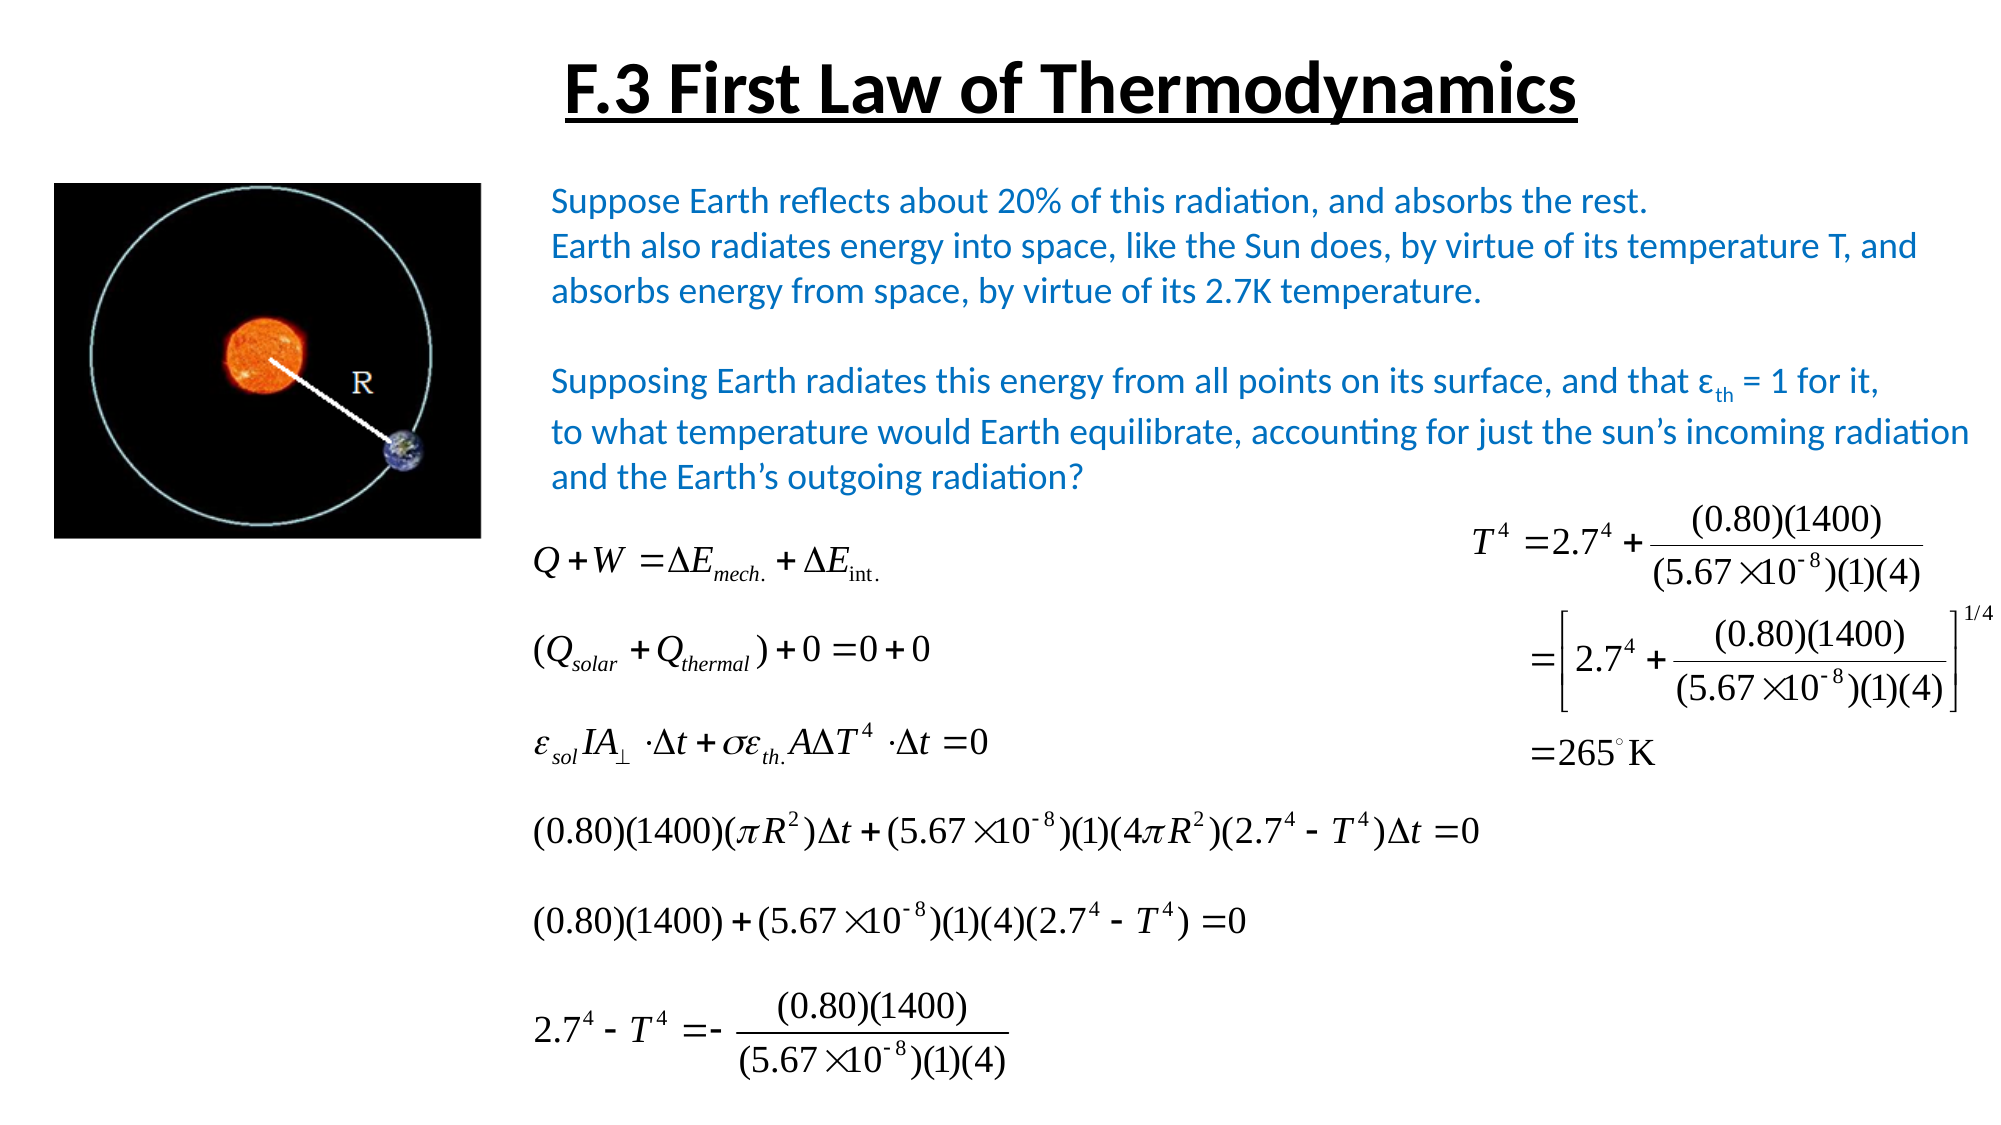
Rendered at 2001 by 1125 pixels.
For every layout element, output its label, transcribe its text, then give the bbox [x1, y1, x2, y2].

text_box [1493, 596, 2000, 782]
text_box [527, 802, 1487, 860]
text_box F.3 First Law of Thermodynamics [549, 52, 1647, 149]
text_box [527, 892, 1254, 950]
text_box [527, 623, 936, 681]
text_box Suppose Earth reflects about 20% of this radiation, and absorbs the rest. Earth also radiates energy into space, like the Sun does, by virtue of its temperature T, and absorbs energy from space, by virtue of its 2.7K temperature. Supposing Earth radiates this energy from all points on its surface, and that ɛth = 1 for it, to what temperature would Earth equilibrate, accounting for just the sun’s incoming radiation and the Earth’s outgoing radiation? [536, 168, 1987, 505]
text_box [54, 183, 486, 542]
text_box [527, 533, 885, 592]
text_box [527, 712, 996, 774]
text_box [527, 981, 1016, 1087]
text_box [1467, 494, 1930, 600]
